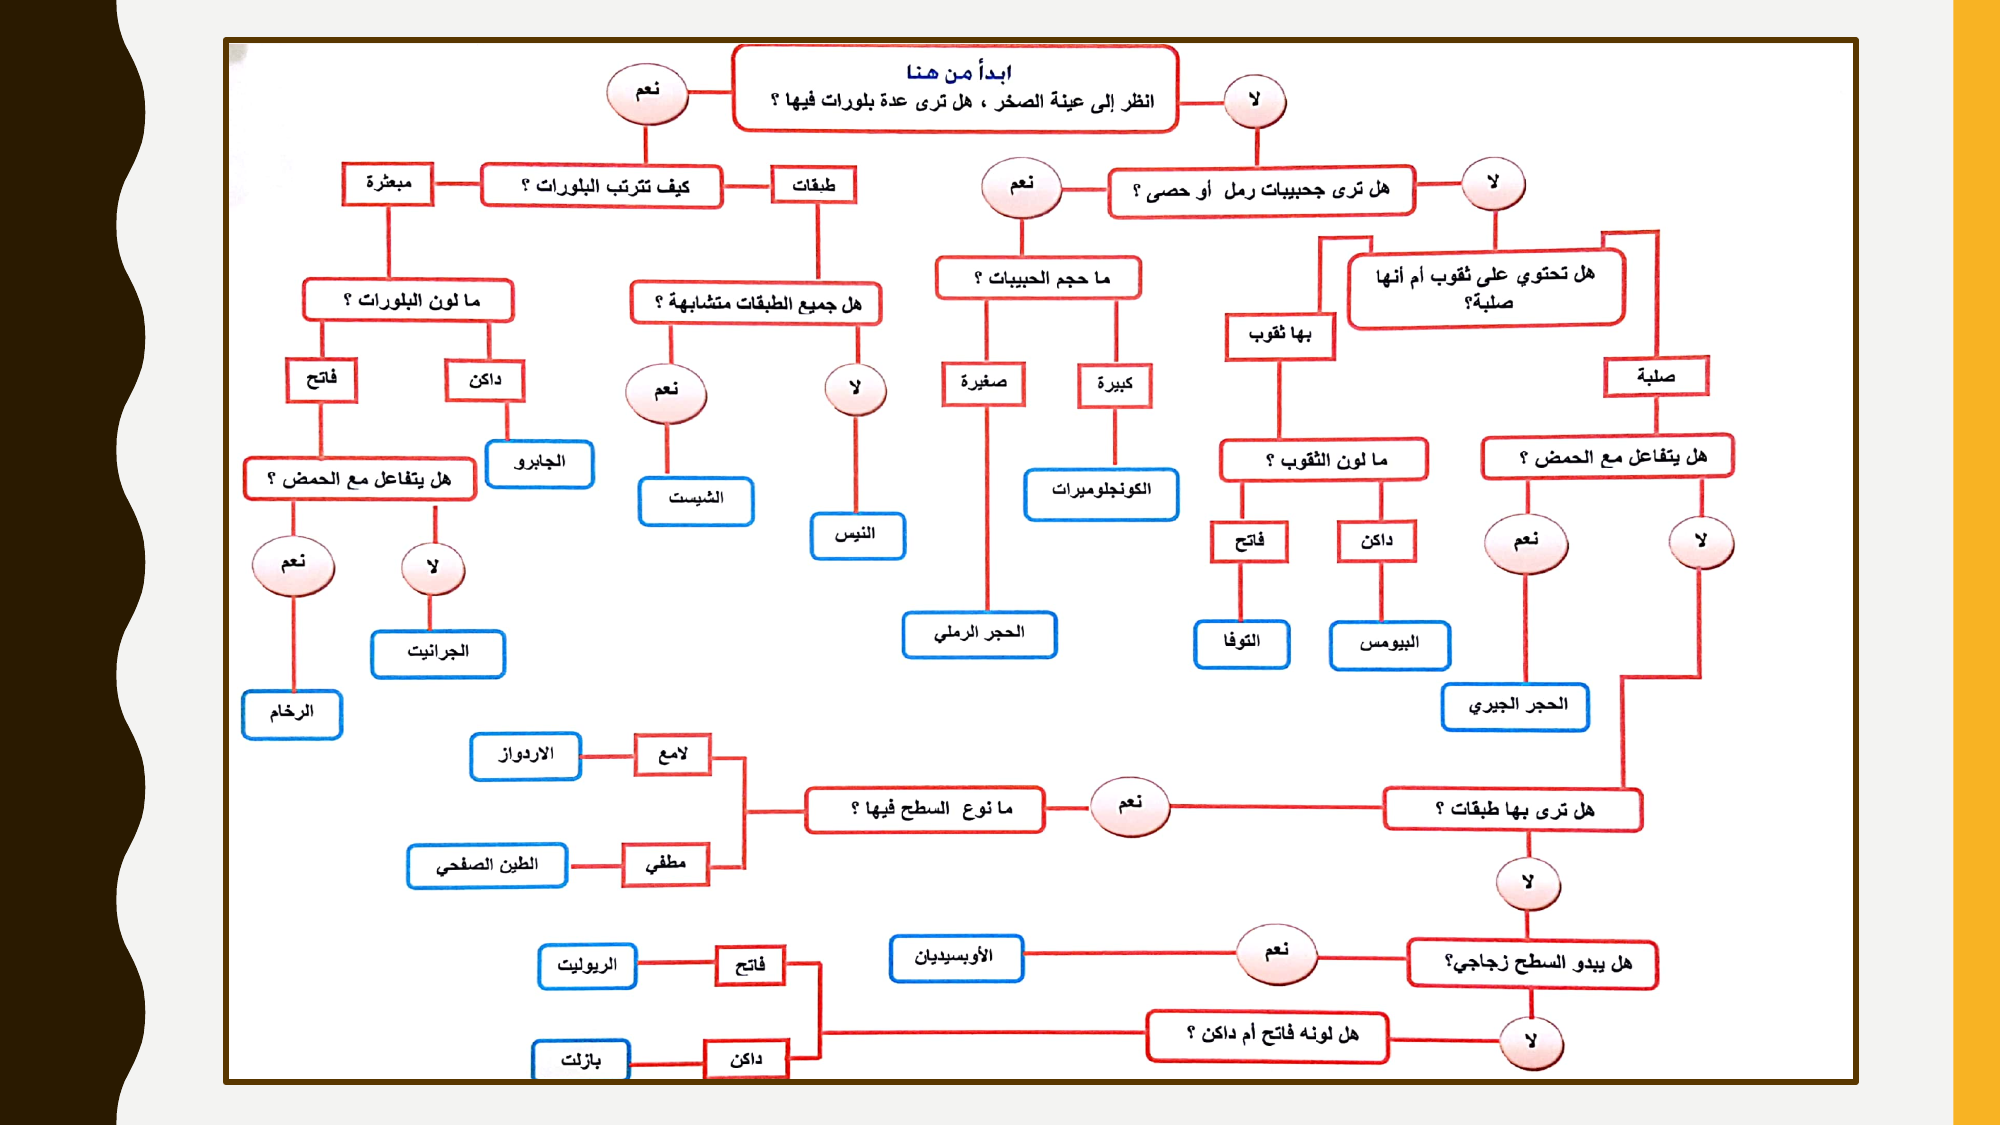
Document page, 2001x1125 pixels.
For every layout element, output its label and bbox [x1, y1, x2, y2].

picture [230, 0, 1853, 1125]
